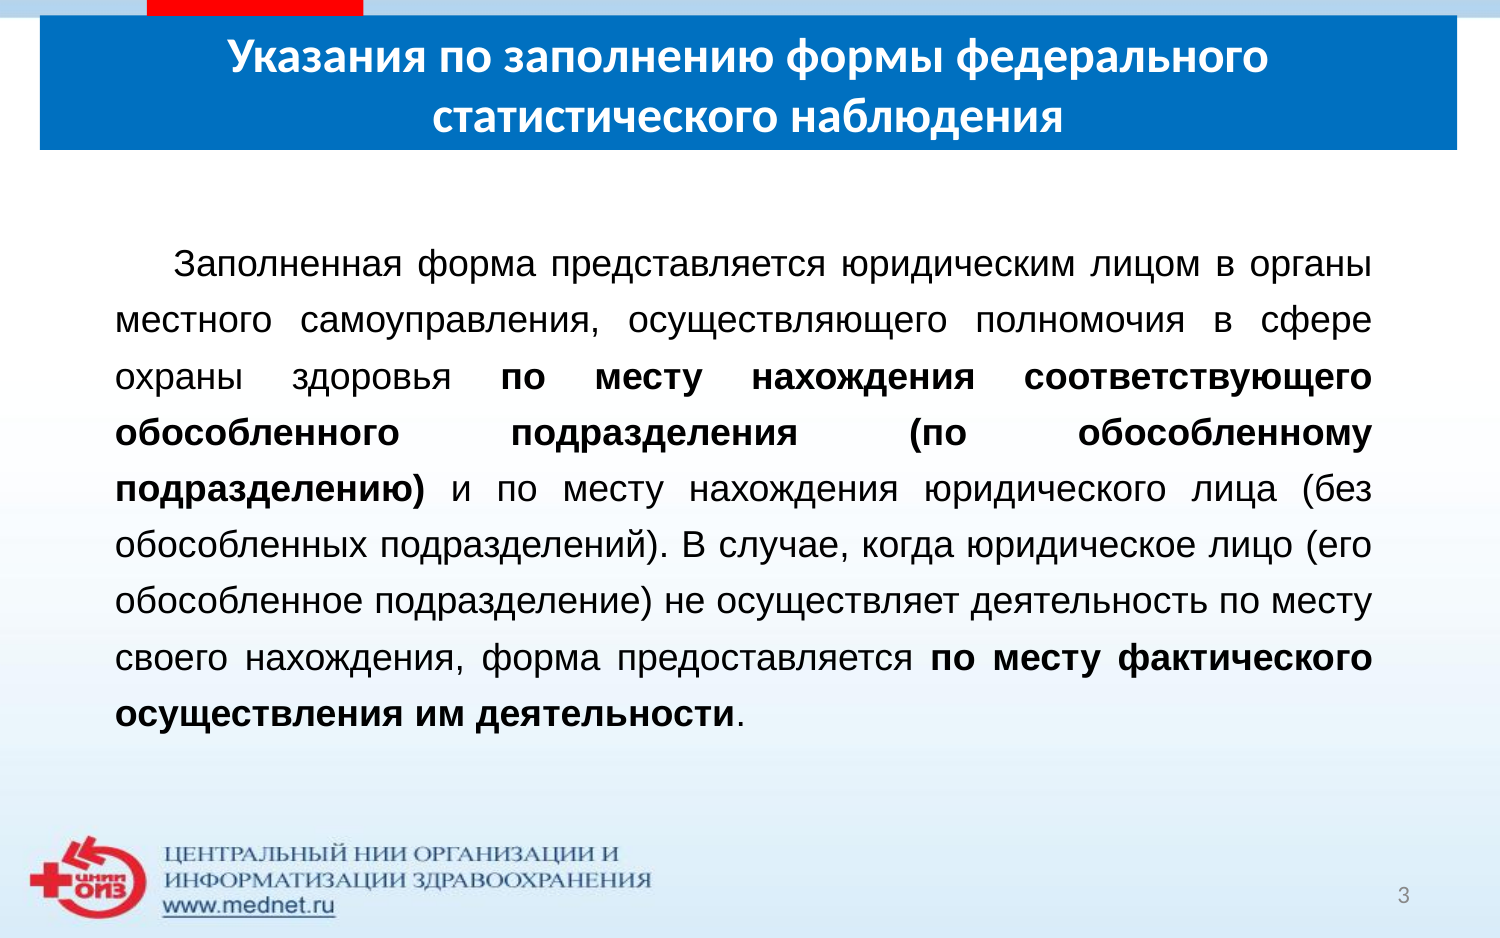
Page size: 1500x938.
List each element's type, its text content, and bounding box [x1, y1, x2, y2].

text_box Заполненная форма представляется юридическим лицом в органы местного самоуправления, осуществляющего полномочия в сфере охраны здоровья по месту нахождения соответствующего обособленного подразделения (по обособленному подразделению) и по месту нахождения юридического лица (без обособленных подразделений). В случае, когда юридическое лицо (его обособленное подразделение) не осуществляет деятельность по месту своего нахождения, форма предоставляется по месту фактического осуществления им деятельности. [100, 220, 1388, 742]
picture [0, 0, 1500, 938]
slide_number 3 [1074, 868, 1425, 919]
text_box [145, 0, 365, 18]
title Указания по заполнению формы федерального статистического наблюдения [38, 13, 1459, 152]
